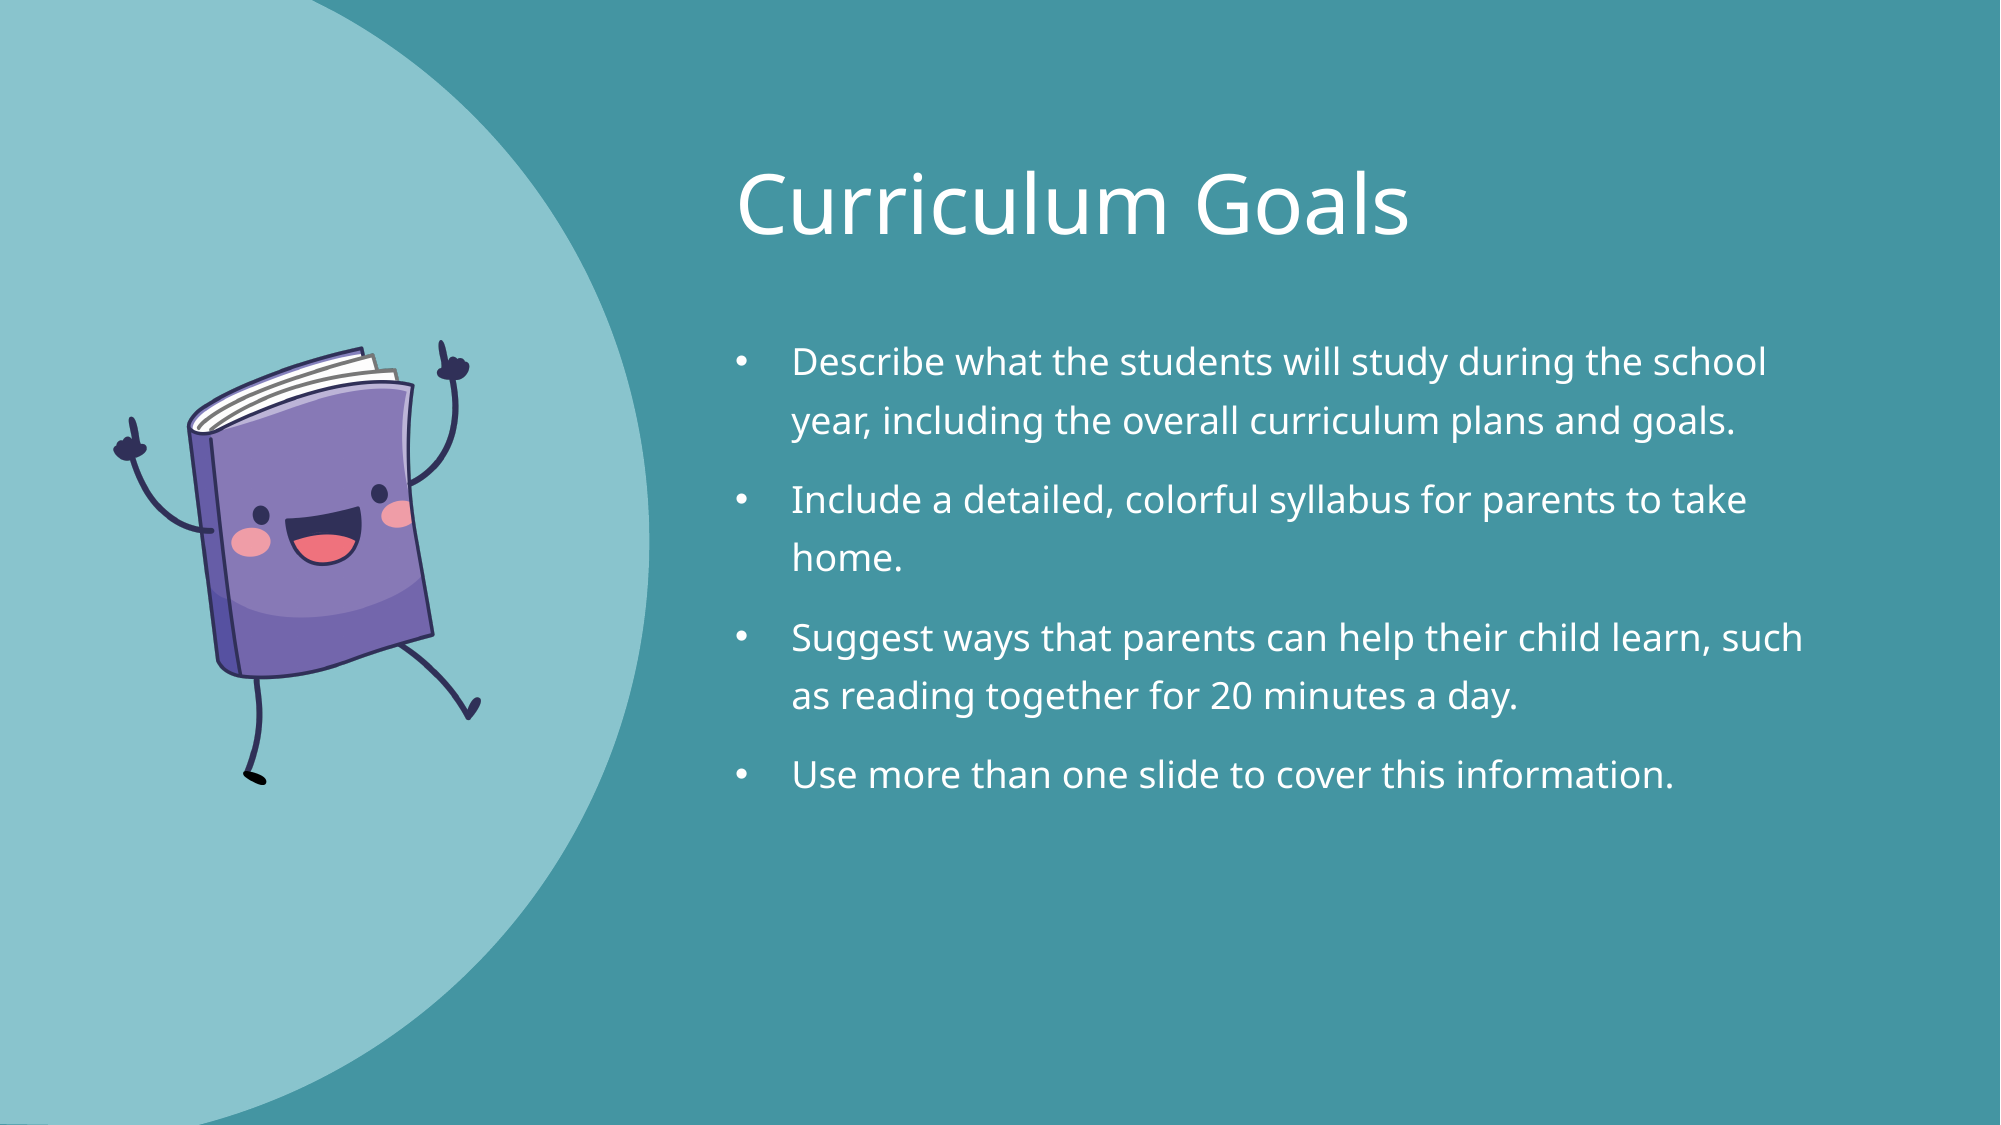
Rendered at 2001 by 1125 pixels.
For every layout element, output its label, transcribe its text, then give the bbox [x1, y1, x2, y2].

picture [112, 340, 481, 785]
title Curriculum Goals [720, 155, 1845, 263]
list Describe what the students will study during the school year, including the overall curriculum plans and goals. Include a detailed, colorful syllabus for parents to take home. Suggest ways that parents can help their child learn, such as reading together for 20 minutes a day. Use more than one slide to cover this information. [720, 317, 1845, 1012]
text_box [0, 0, 651, 1125]
